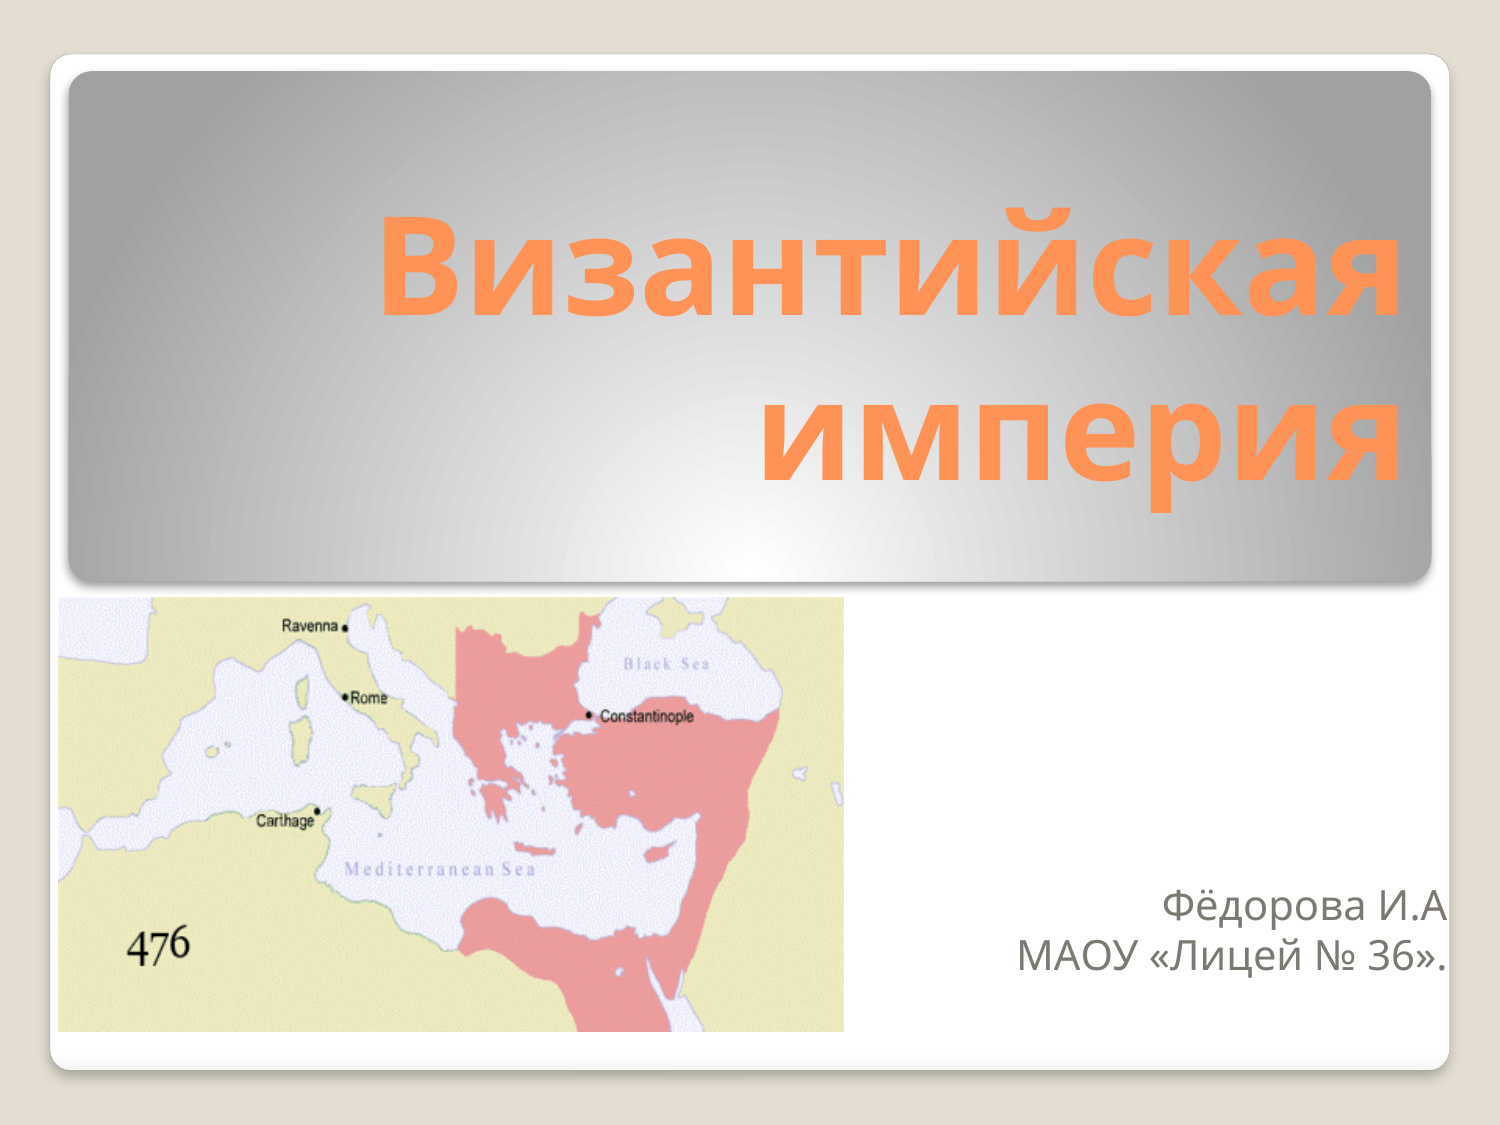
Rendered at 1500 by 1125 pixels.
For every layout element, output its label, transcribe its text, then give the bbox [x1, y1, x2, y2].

title Византийская империя [93, 128, 1416, 516]
picture [58, 597, 844, 1032]
subtitle Фёдорова И.А МАОУ «Лицей № 36». [851, 878, 1463, 1029]
